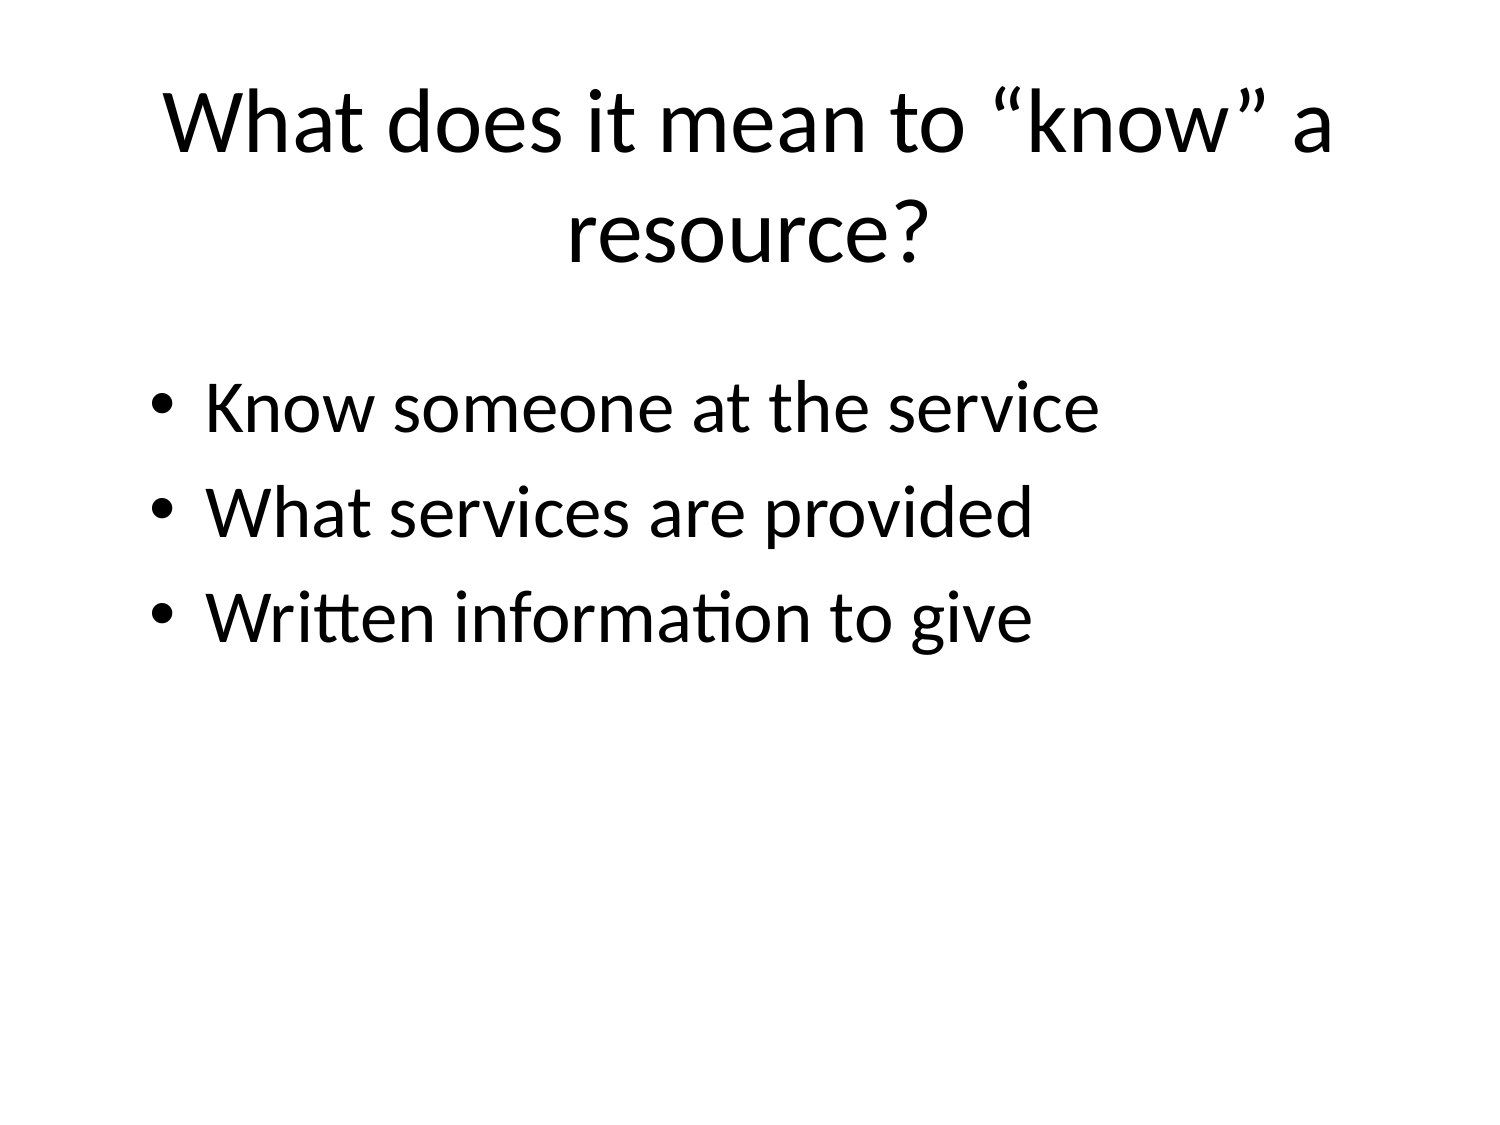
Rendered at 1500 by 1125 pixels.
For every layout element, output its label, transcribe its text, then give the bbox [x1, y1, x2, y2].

title What does it mean to “know” a resource? [75, 76, 1425, 265]
list Know someone at the service What services are provided Written information to give [134, 350, 1425, 1088]
